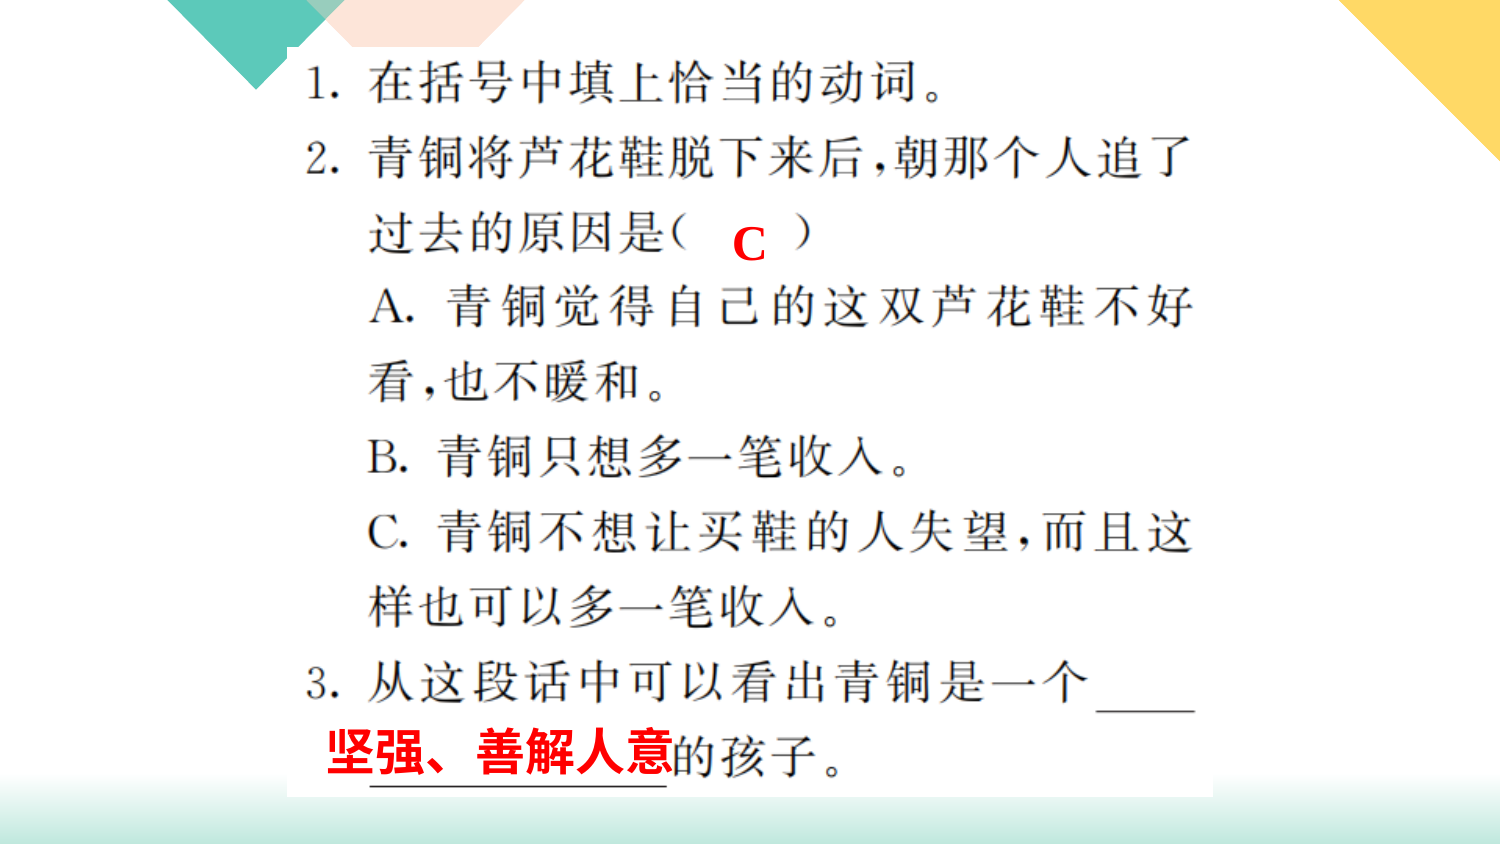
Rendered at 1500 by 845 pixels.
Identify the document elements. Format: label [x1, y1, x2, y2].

picture [287, 47, 1213, 797]
